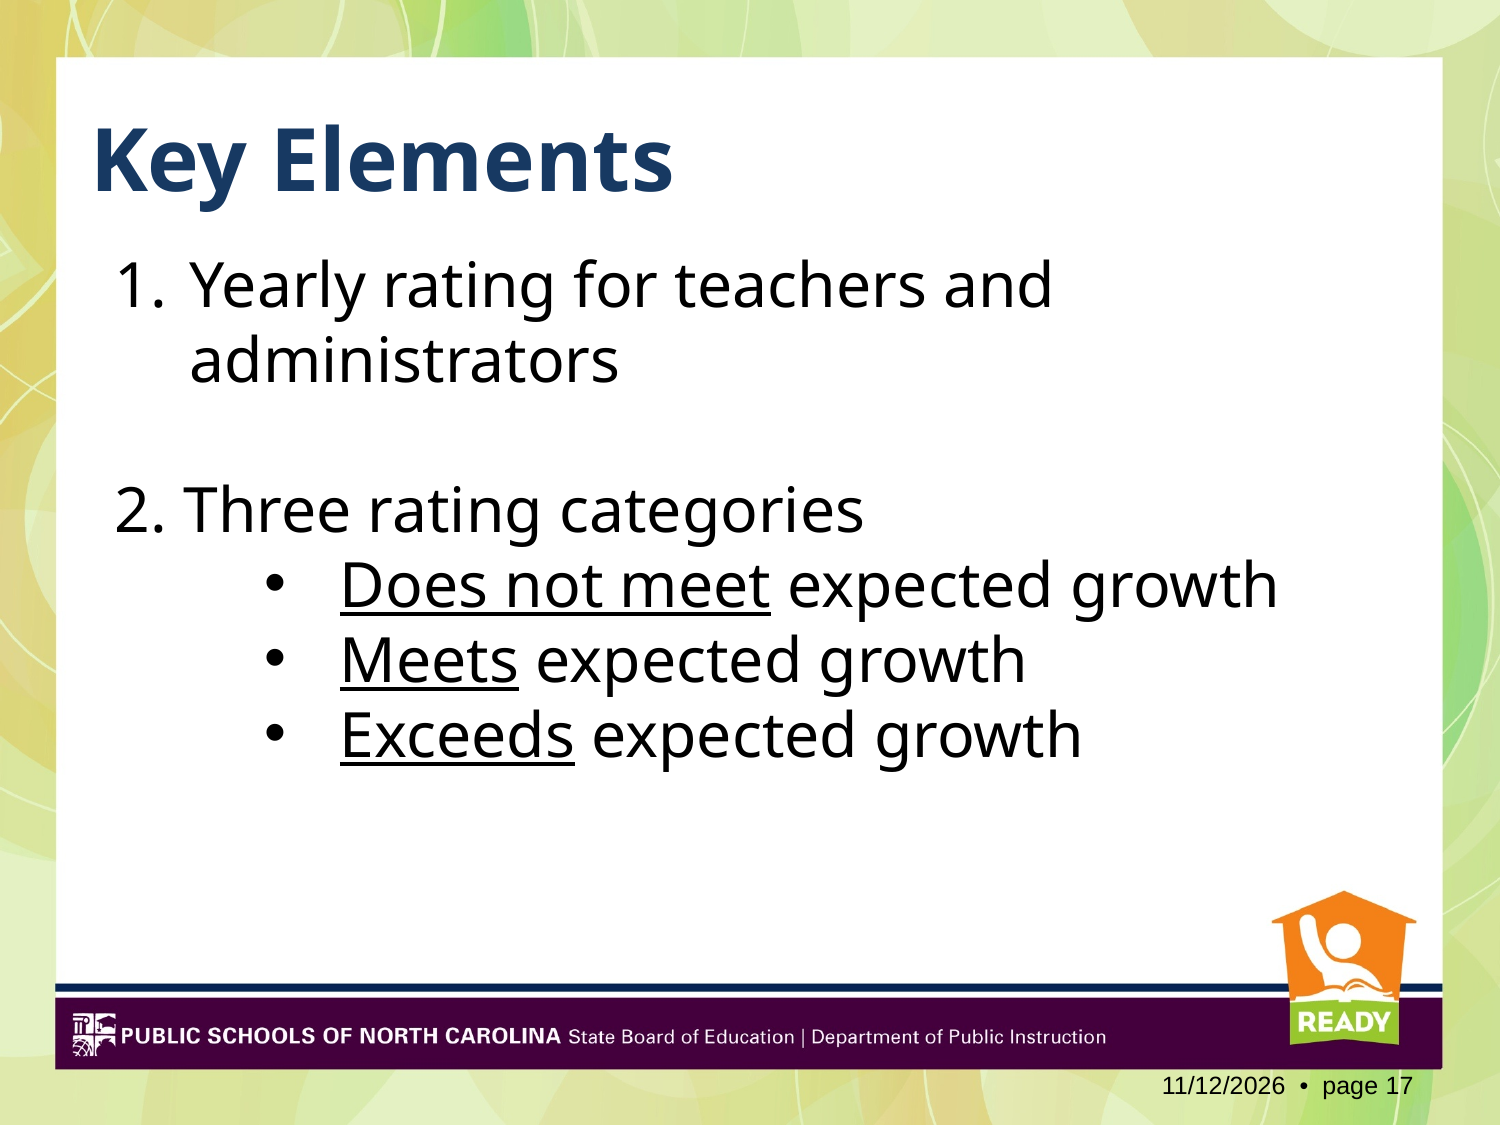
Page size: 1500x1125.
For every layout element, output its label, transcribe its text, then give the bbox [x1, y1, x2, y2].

picture [0, 0, 1500, 1125]
title Key Elements [75, 87, 1400, 225]
text_box Yearly rating for teachers and administrators 2. Three rating categories Does not meet expected growth Meets expected growth Exceeds expected growth [99, 237, 1425, 822]
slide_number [1147, 1062, 1460, 1122]
